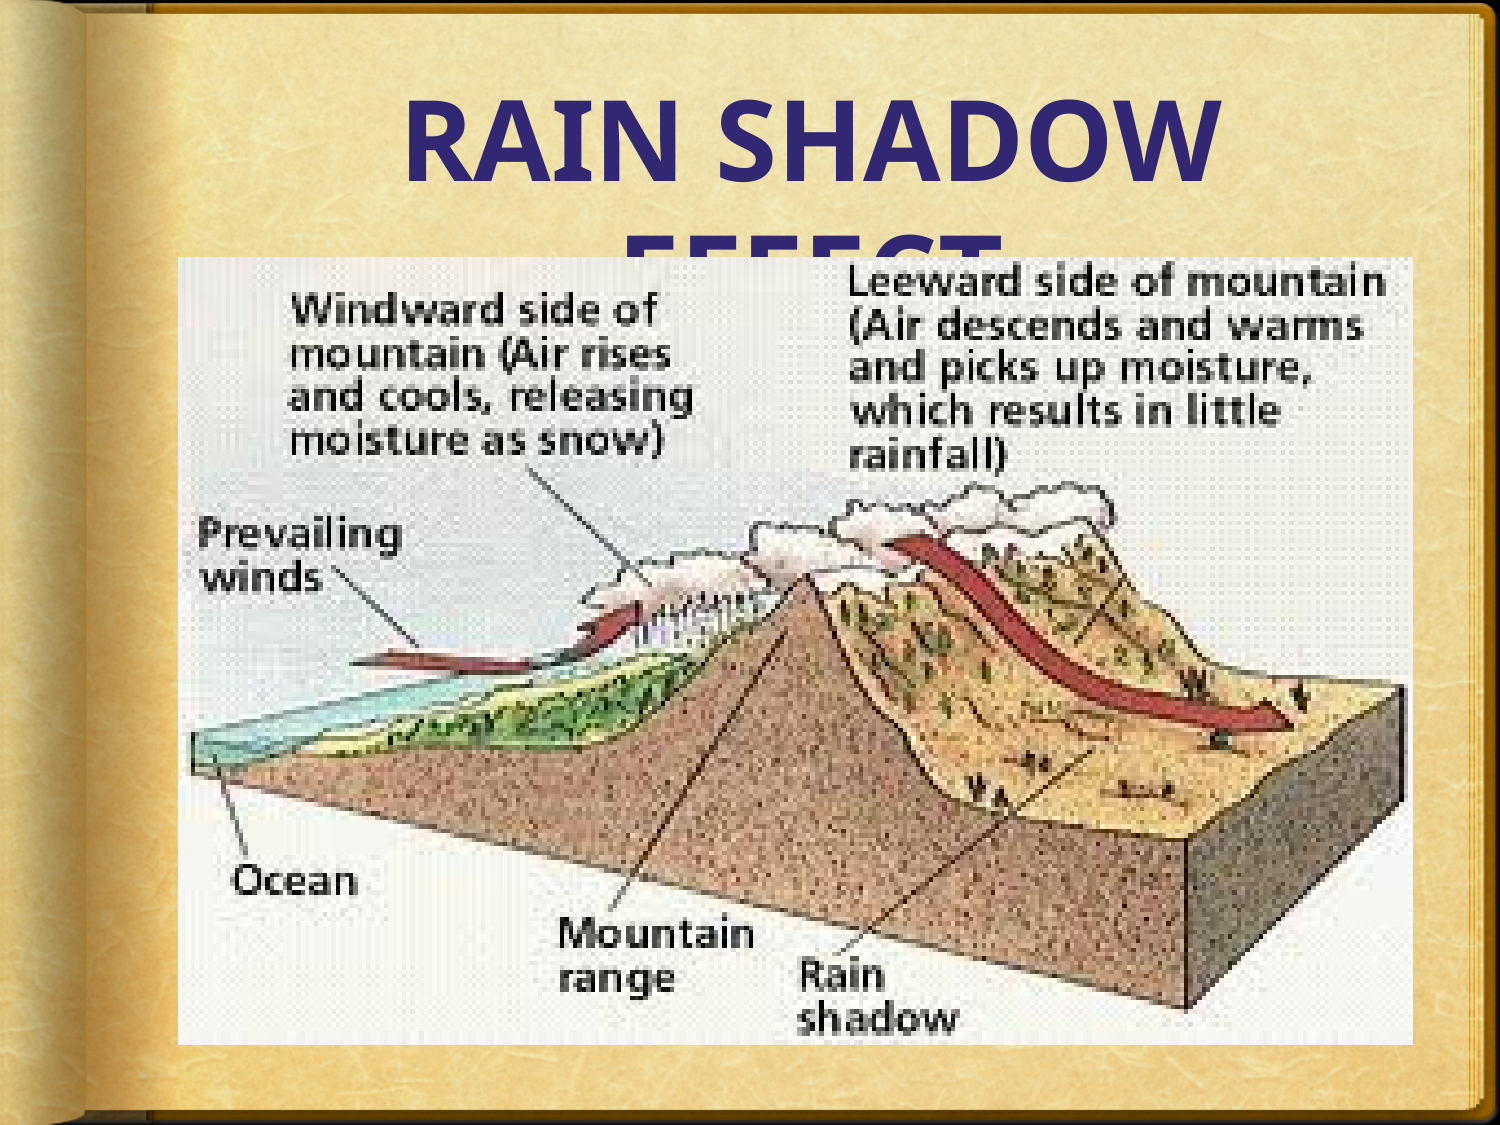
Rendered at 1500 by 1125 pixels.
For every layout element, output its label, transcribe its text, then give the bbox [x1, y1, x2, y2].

text_box Rain Shadow effect [178, 61, 1444, 347]
picture [0, 0, 1500, 1125]
